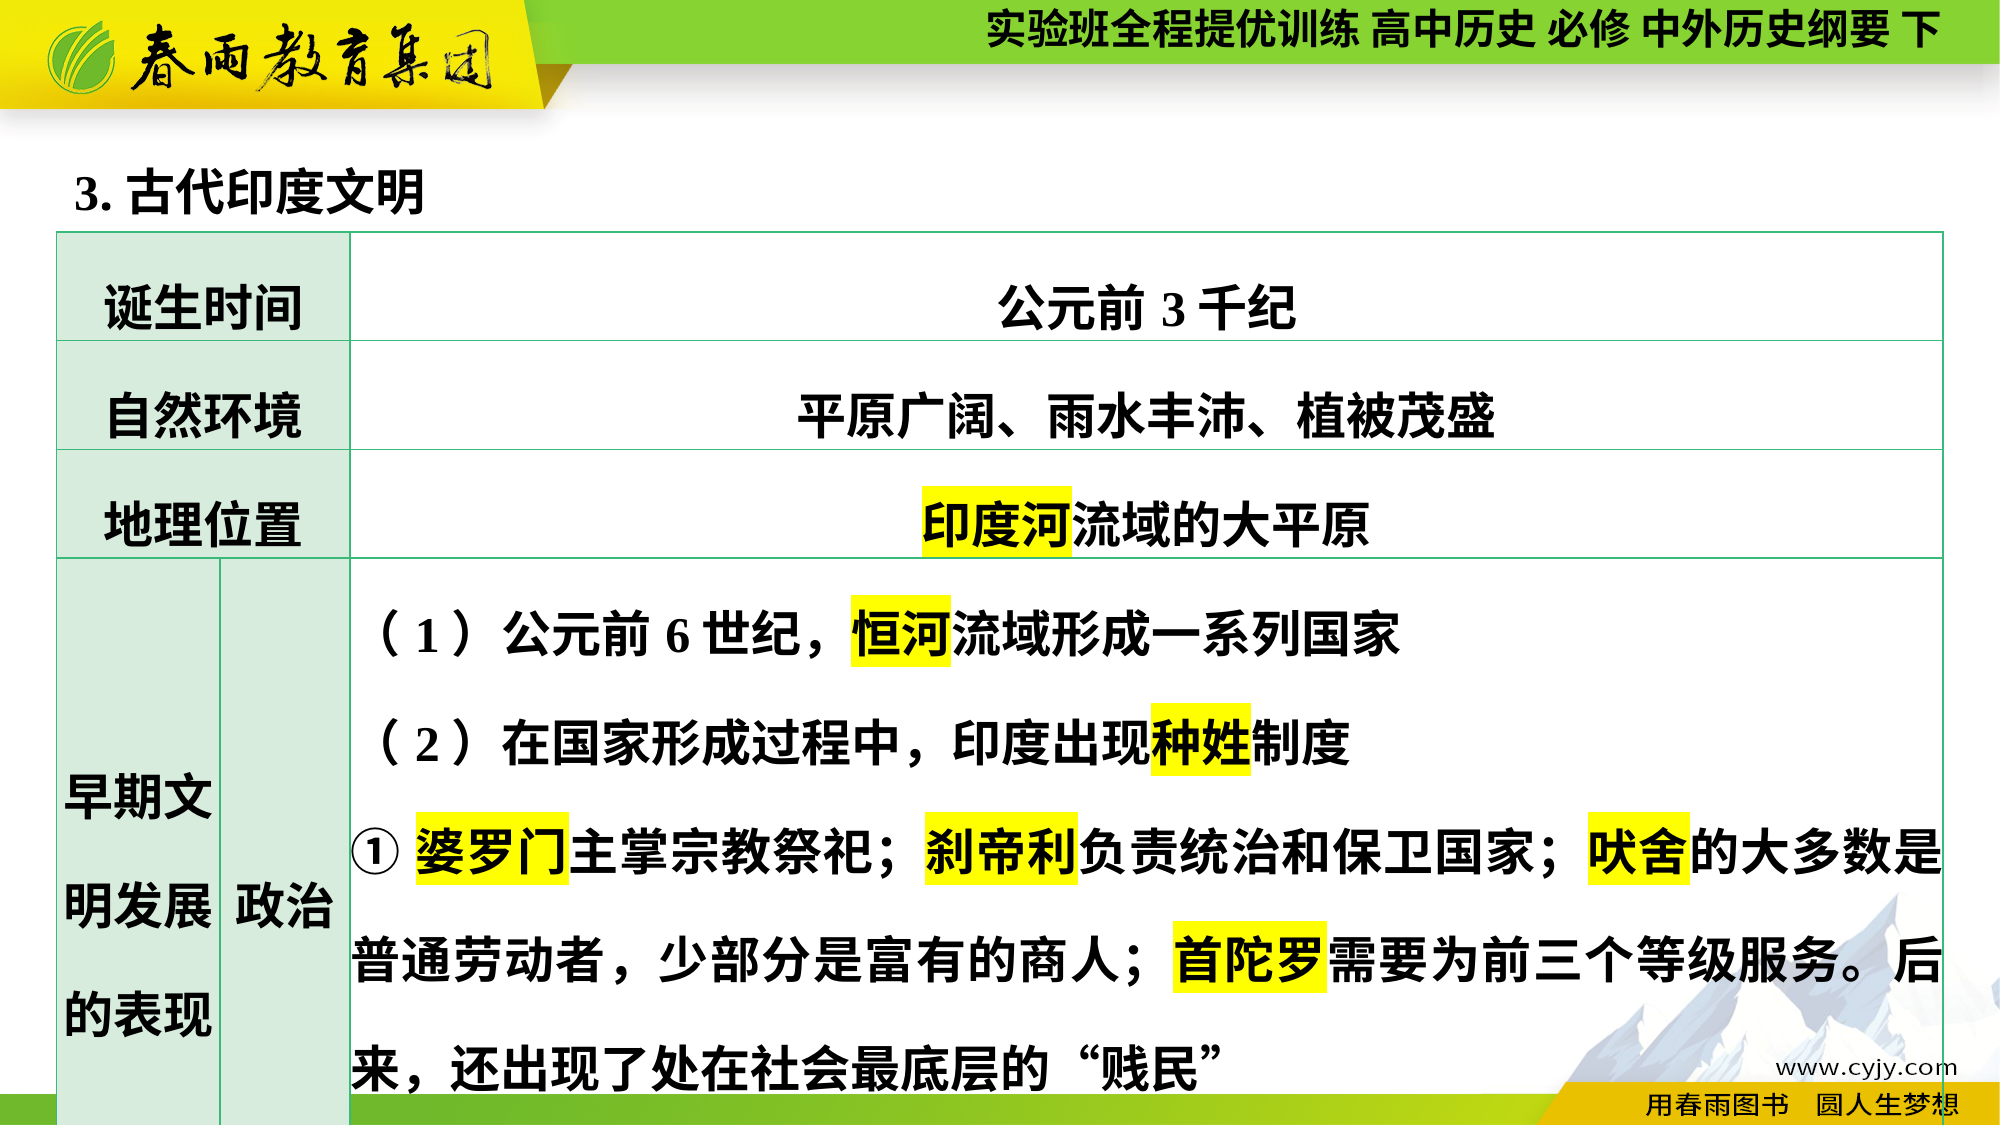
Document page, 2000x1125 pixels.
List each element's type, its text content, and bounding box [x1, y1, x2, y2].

table_cell 自然环境 [57, 341, 349, 449]
picture [0, 0, 2000, 1125]
table_header 诞生时间 [57, 233, 349, 340]
list 3.古代印度文明 [59, 122, 1944, 217]
table_cell 印度河流域的大平原 [351, 450, 1942, 557]
table_cell 政治 [221, 559, 349, 1125]
table_cell 平原广阔、雨水丰沛、植被茂盛 [351, 341, 1942, 449]
table_cell （1）公元前6世纪，恒河流域形成一系列国家 （2）在国家形成过程中，印度出现种姓制度 ①婆罗门主掌宗教祭祀；刹帝利负责统治和保卫国家；吠舍的大多数是普通劳动者，少部分是富有的商人；首陀罗需要为前三个等级服务。后来，还出现了处在社会最底层的“贱民” ②特点：贵贱分明、职业世袭、法律地位不平等 [351, 559, 1942, 1125]
table_cell 早期文明发展 的表现 [57, 559, 219, 1125]
table_cell 地理位置 [57, 450, 349, 557]
table_header 公元前3千纪 [351, 233, 1942, 340]
